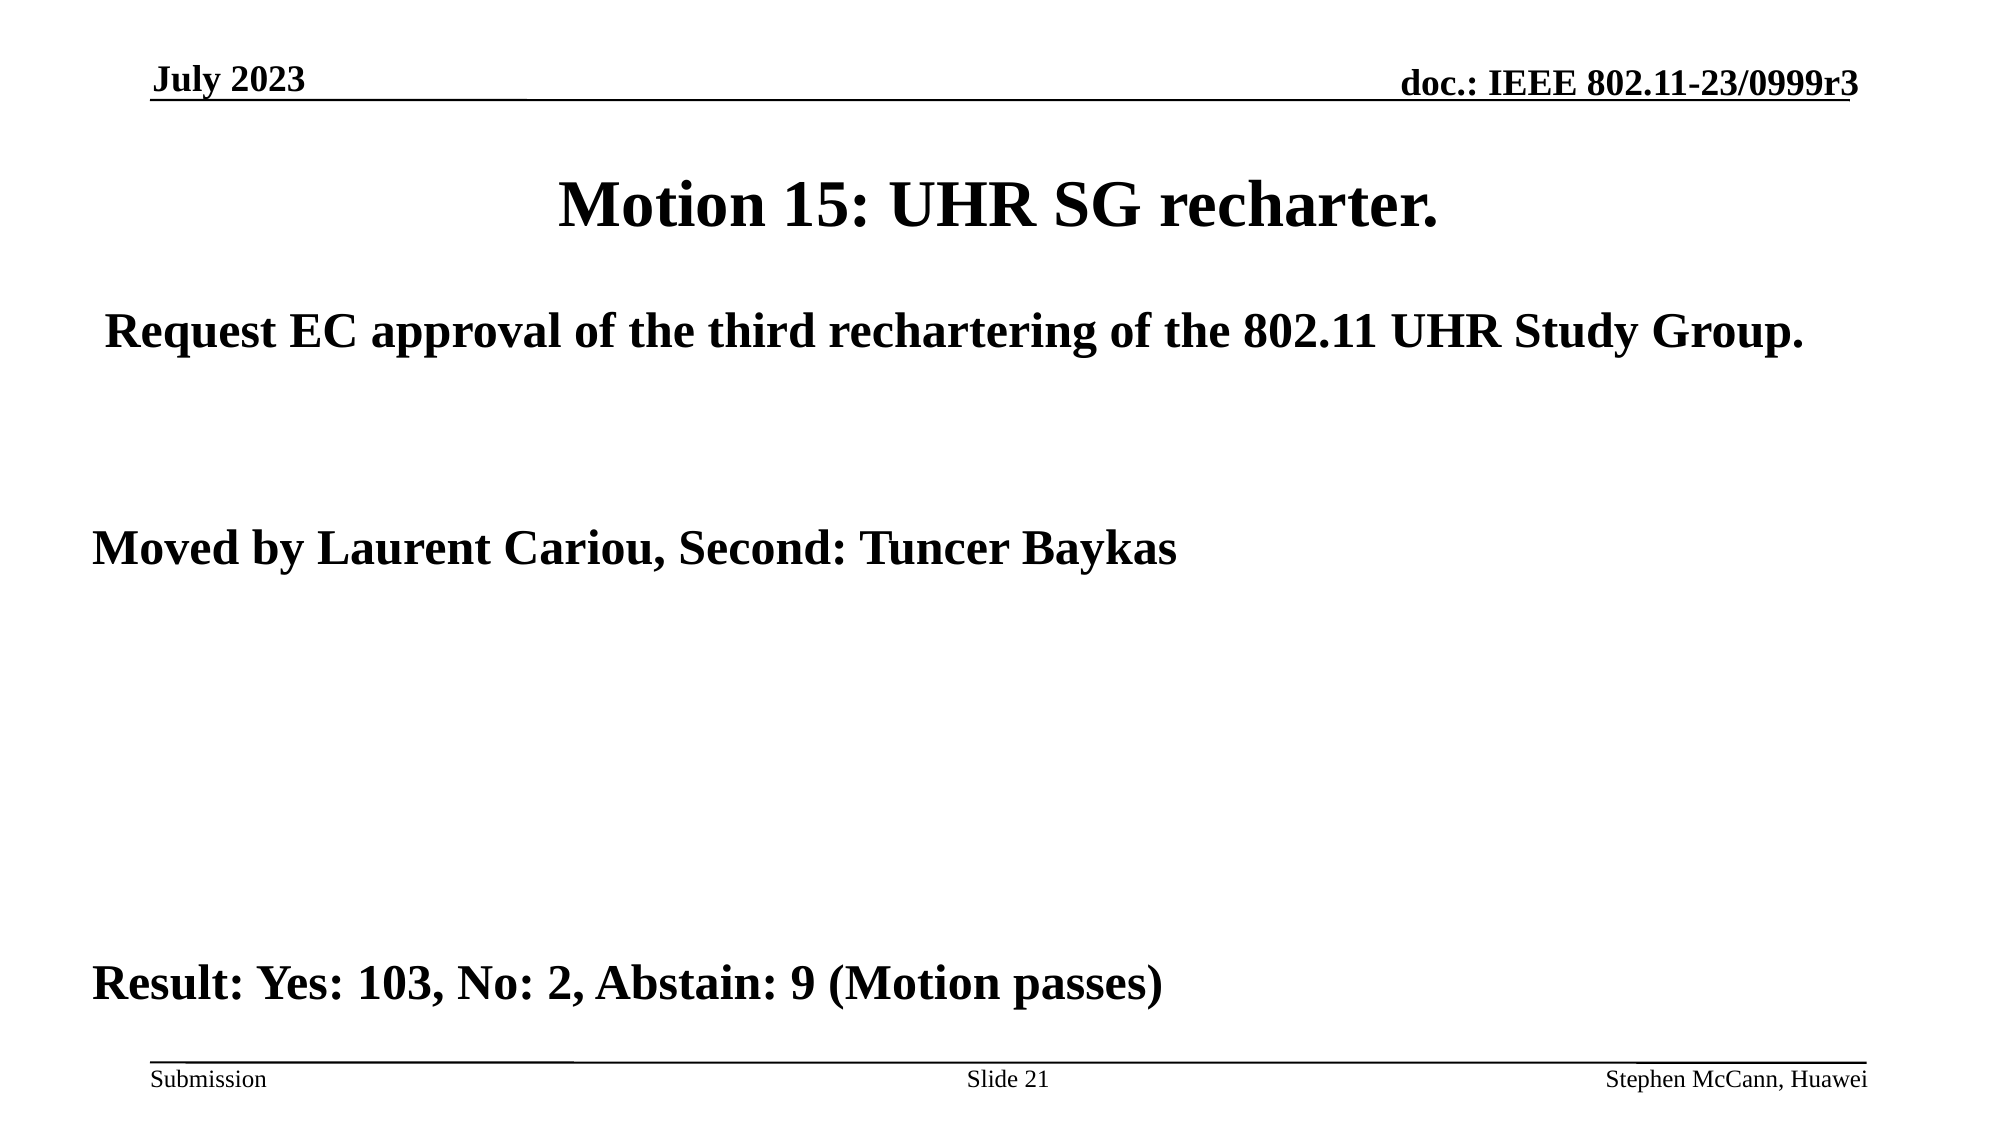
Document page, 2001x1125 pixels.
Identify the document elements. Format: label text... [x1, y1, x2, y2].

slide_number Slide 21 [950, 1061, 1067, 1123]
list Request EC approval of the third rechartering of the 802.11 UHR Study Group. Moved by Laurent Cariou, Second: Tuncer Baykas Result: Yes: 103, No: 2, Abstain: 9 (Motion passes) [76, 289, 1940, 1063]
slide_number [152, 54, 563, 100]
footer Stephen McCann, Huawei [1171, 1061, 1869, 1093]
title Motion 15: UHR SG recharter. [149, 112, 1850, 288]
